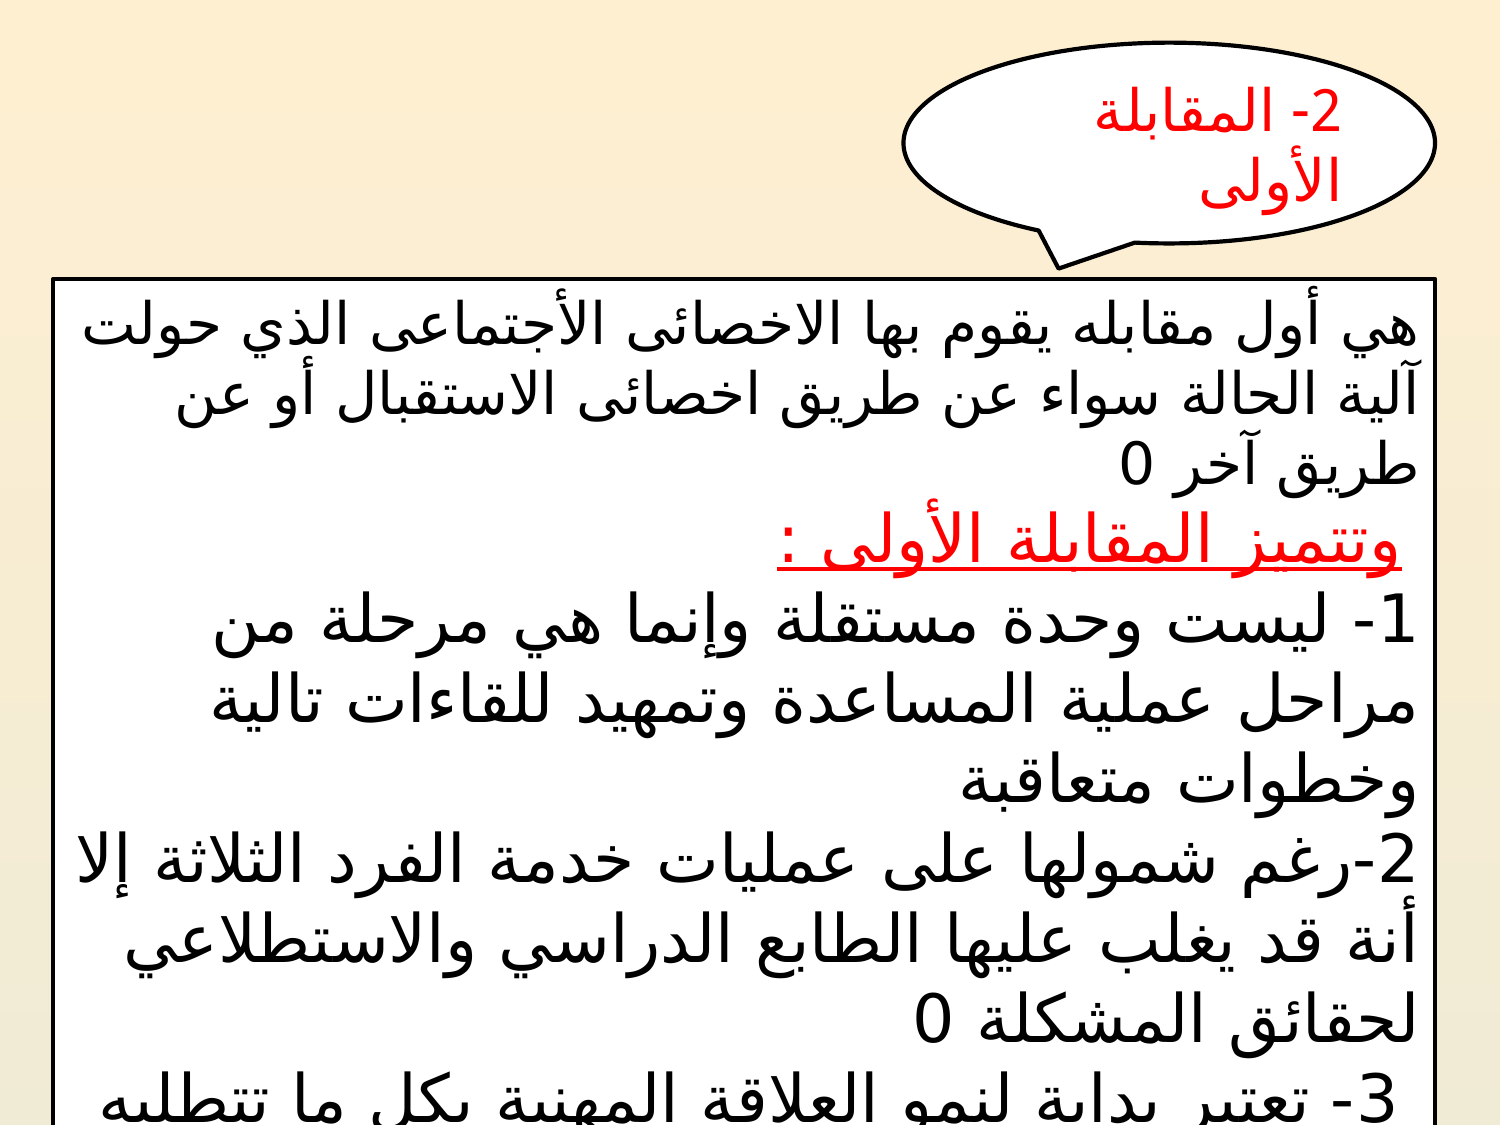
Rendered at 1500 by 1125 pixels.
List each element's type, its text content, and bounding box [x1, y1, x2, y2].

text_box 2- المقابلة الأولى [901, 40, 1438, 271]
text_box هي أول مقابله يقوم بها الاخصائى الأجتماعى الذي حولت آلية الحالة سواء عن طريق اخصائى الاستقبال أو عن طريق آخر 0 وتتميز المقابلة الأولى : 1- ليست وحدة مستقلة وإنما هي مرحلة من مراحل عملية المساعدة وتمهيد للقاءات تالية وخطوات متعاقبة 2-رغم شمولها على عمليات خدمة الفرد الثلاثة إلا أنة قد يغلب عليها الطابع الدراسي والاستطلاعي لحقائق المشكلة 0 3- تعتبر بداية لنمو العلاقة المهنية بكل ما تتطلبه من عمق وايجابية [51, 277, 1437, 1125]
